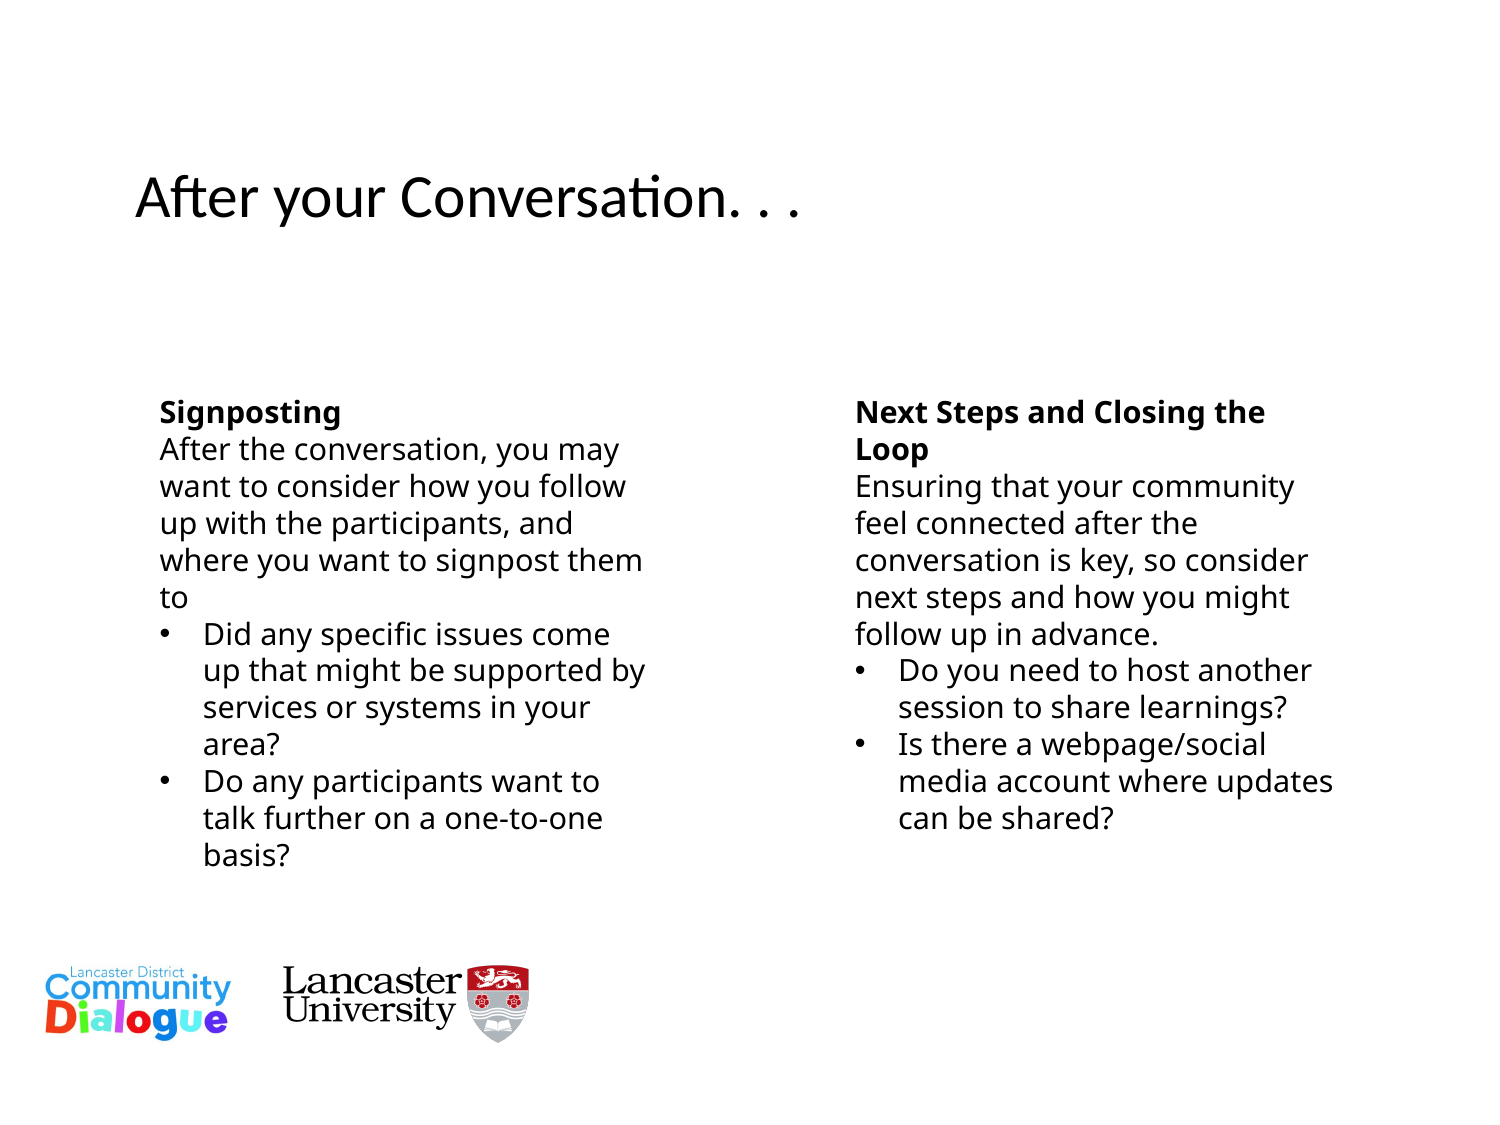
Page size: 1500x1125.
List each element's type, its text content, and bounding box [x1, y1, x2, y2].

text_box Signposting After the conversation, you may want to consider how you follow up with the participants, and where you want to signpost them to Did any specific issues come up that might be supported by services or systems in your area? Do any participants want to talk further on a one-to-one basis? [144, 385, 666, 917]
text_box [43, 963, 531, 1045]
text_box Next Steps and Closing the Loop Ensuring that your community feel connected after the conversation is key, so consider next steps and how you might follow up in advance. Do you need to host another session to share learnings? Is there a webpage/social media account where updates can be shared? [840, 385, 1361, 843]
text_box After your Conversation. . . [120, 148, 942, 237]
